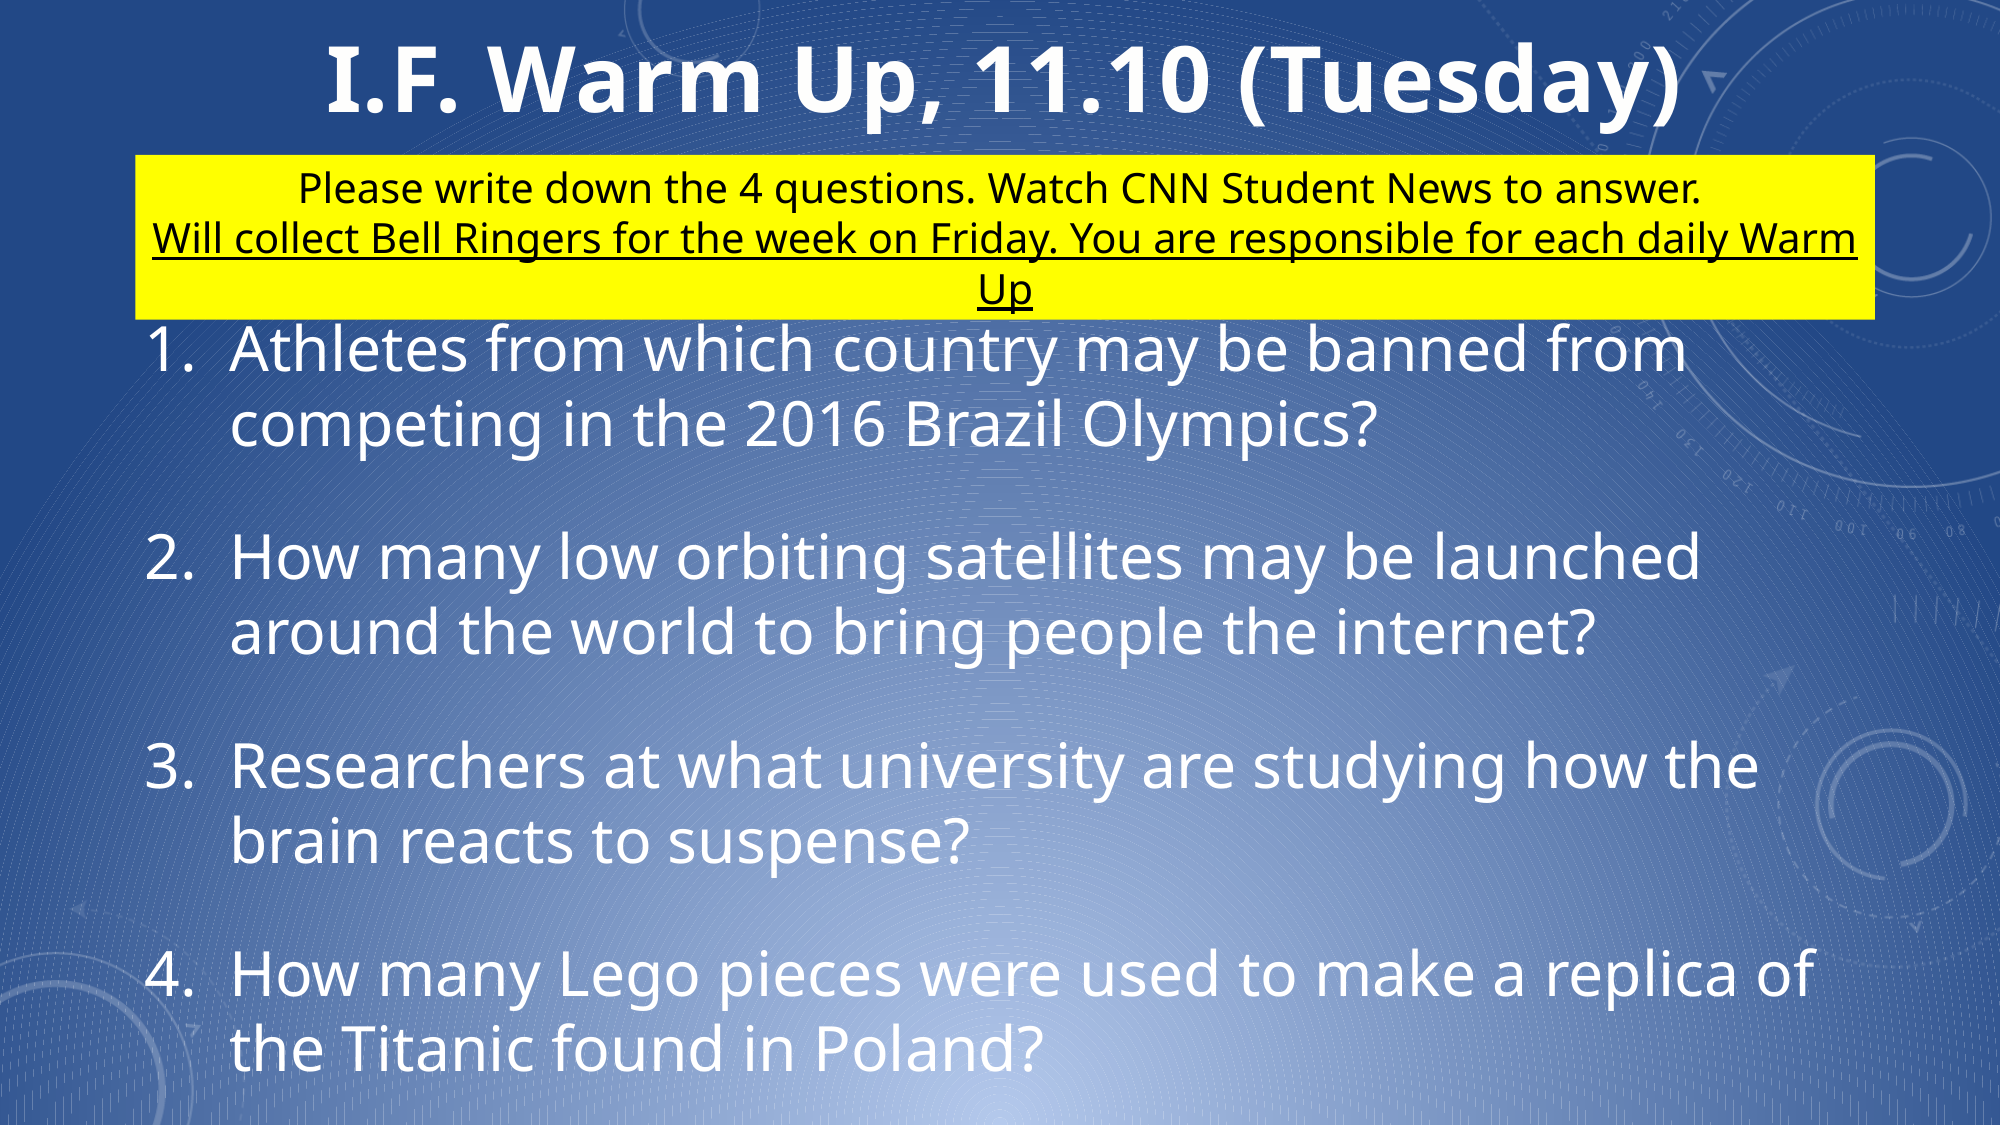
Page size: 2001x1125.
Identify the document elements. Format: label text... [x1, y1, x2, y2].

text_box Athletes from which country may be banned from competing in the 2016 Brazil Olympics? How many low orbiting satellites may be launched around the world to bring people the internet? Researchers at what university are studying how the brain reacts to suspense? How many Lego pieces were used to make a replica of the Titanic found in Poland? [67, 301, 1943, 1092]
text_box I.F. Warm Up, 11.10 (Tuesday) [135, 13, 1875, 139]
picture [0, 0, 2000, 1125]
text_box Please write down the 4 questions. Watch CNN Student News to answer. Will collect Bell Ringers for the week on Friday. You are responsible for each daily Warm Up [135, 154, 1875, 301]
